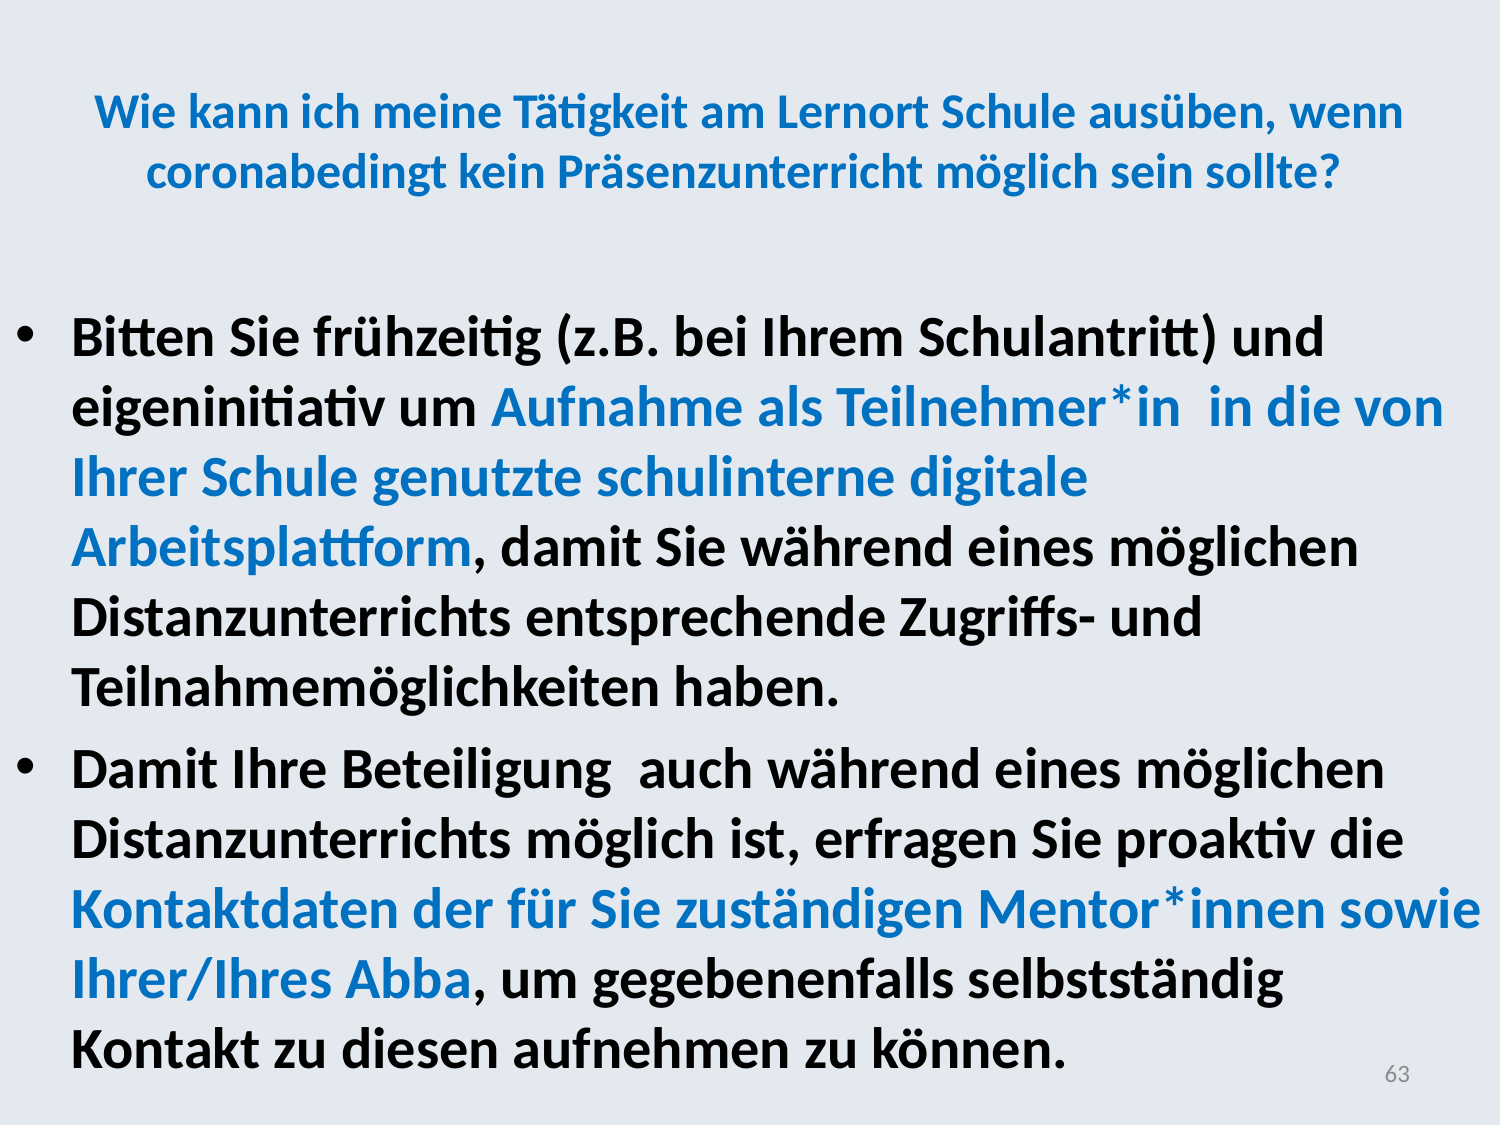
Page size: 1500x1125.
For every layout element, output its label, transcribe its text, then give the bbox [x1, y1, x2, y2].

slide_number 63 [1074, 1042, 1425, 1103]
list Bitten Sie frühzeitig (z.B. bei Ihrem Schulantritt) und eigeninitiativ um Aufnahme als Teilnehmer*in in die von Ihrer Schule genutzte schulinterne digitale Arbeitsplattform, damit Sie während eines möglichen Distanzunterrichts entsprechende Zugriffs- und Teilnahmemöglichkeiten haben. Damit Ihre Beteiligung auch während eines möglichen Distanzunterrichts möglich ist, erfragen Sie proaktiv die Kontaktdaten der für Sie zuständigen Mentor*innen sowie Ihrer/Ihres Abba, um gegebenenfalls selbstständig Kontakt zu diesen aufnehmen zu können. [0, 290, 1500, 1106]
title Wie kann ich meine Tätigkeit am Lernort Schule ausüben, wenn coronabedingt kein Präsenzunterricht möglich sein sollte? [75, 45, 1425, 233]
